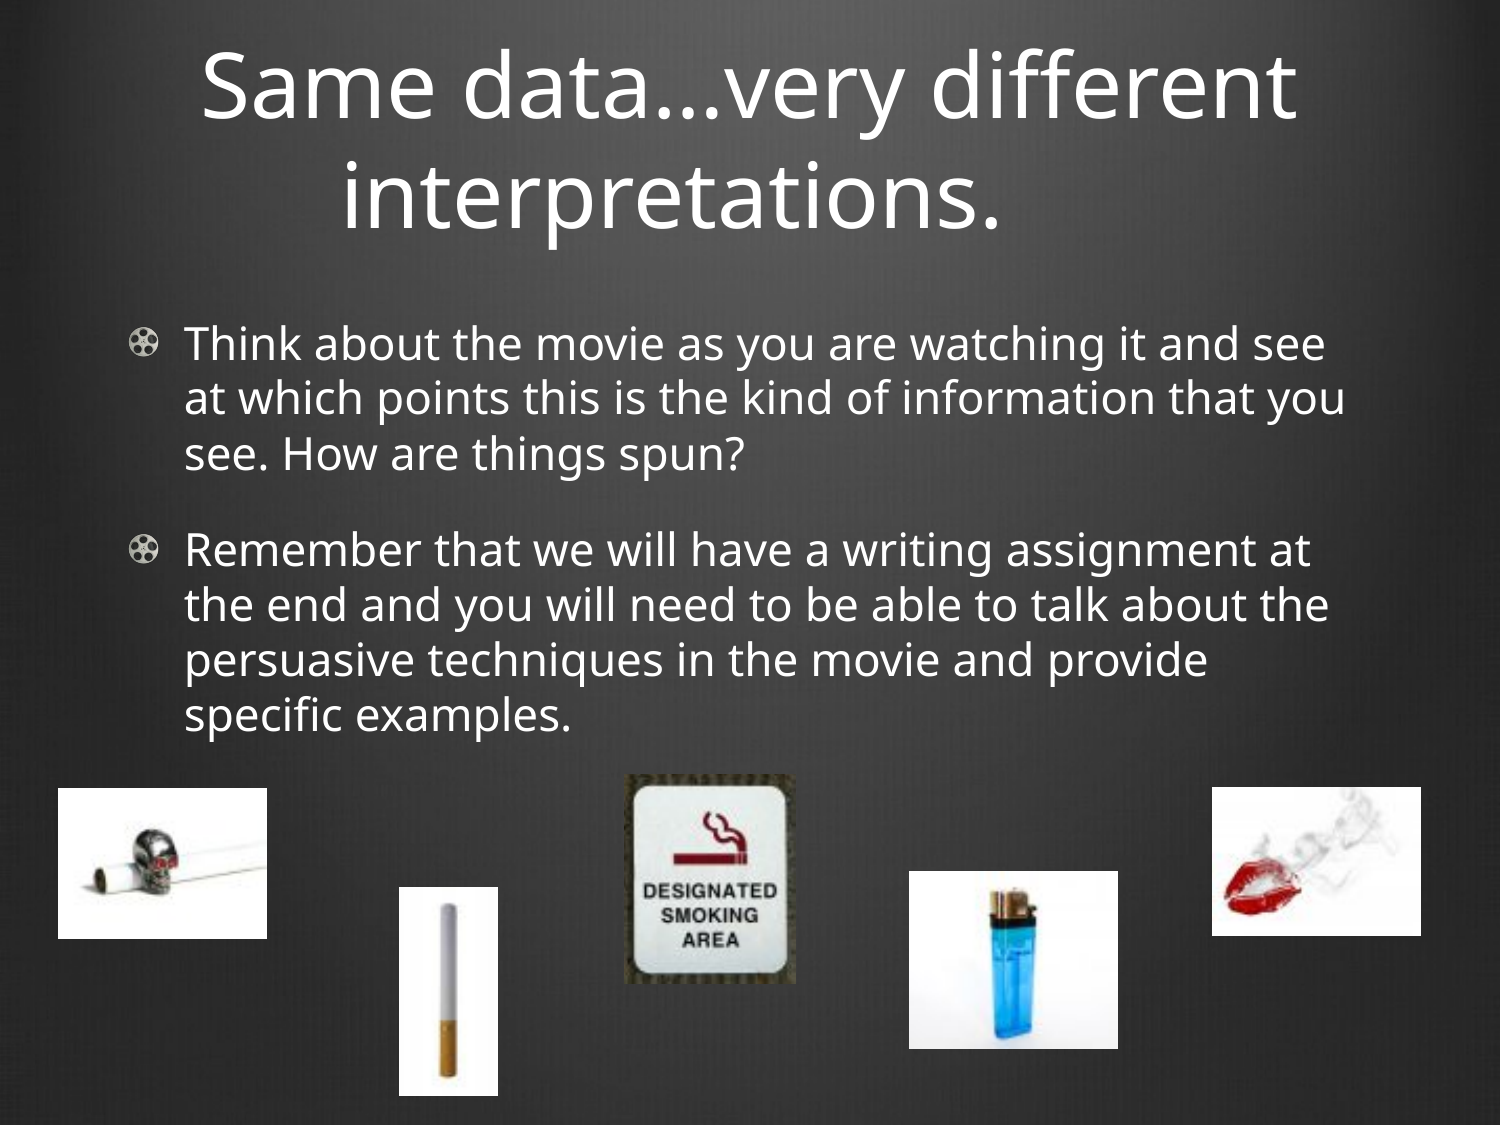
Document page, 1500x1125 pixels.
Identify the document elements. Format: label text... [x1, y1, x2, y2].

picture [58, 788, 267, 939]
picture [127, 325, 160, 358]
picture [127, 532, 160, 565]
picture [1212, 787, 1421, 936]
title Same data…very different interpretations. [112, 19, 1388, 255]
picture [909, 871, 1118, 1049]
picture [624, 774, 796, 984]
list Think about the movie as you are watching it and see at which points this is the kind of information that you see. How are things spun? Remember that we will have a writing assignment at the end and you will need to be able to talk about the persuasive techniques in the movie and provide specific examples. [112, 306, 1388, 1005]
picture [399, 887, 498, 1096]
